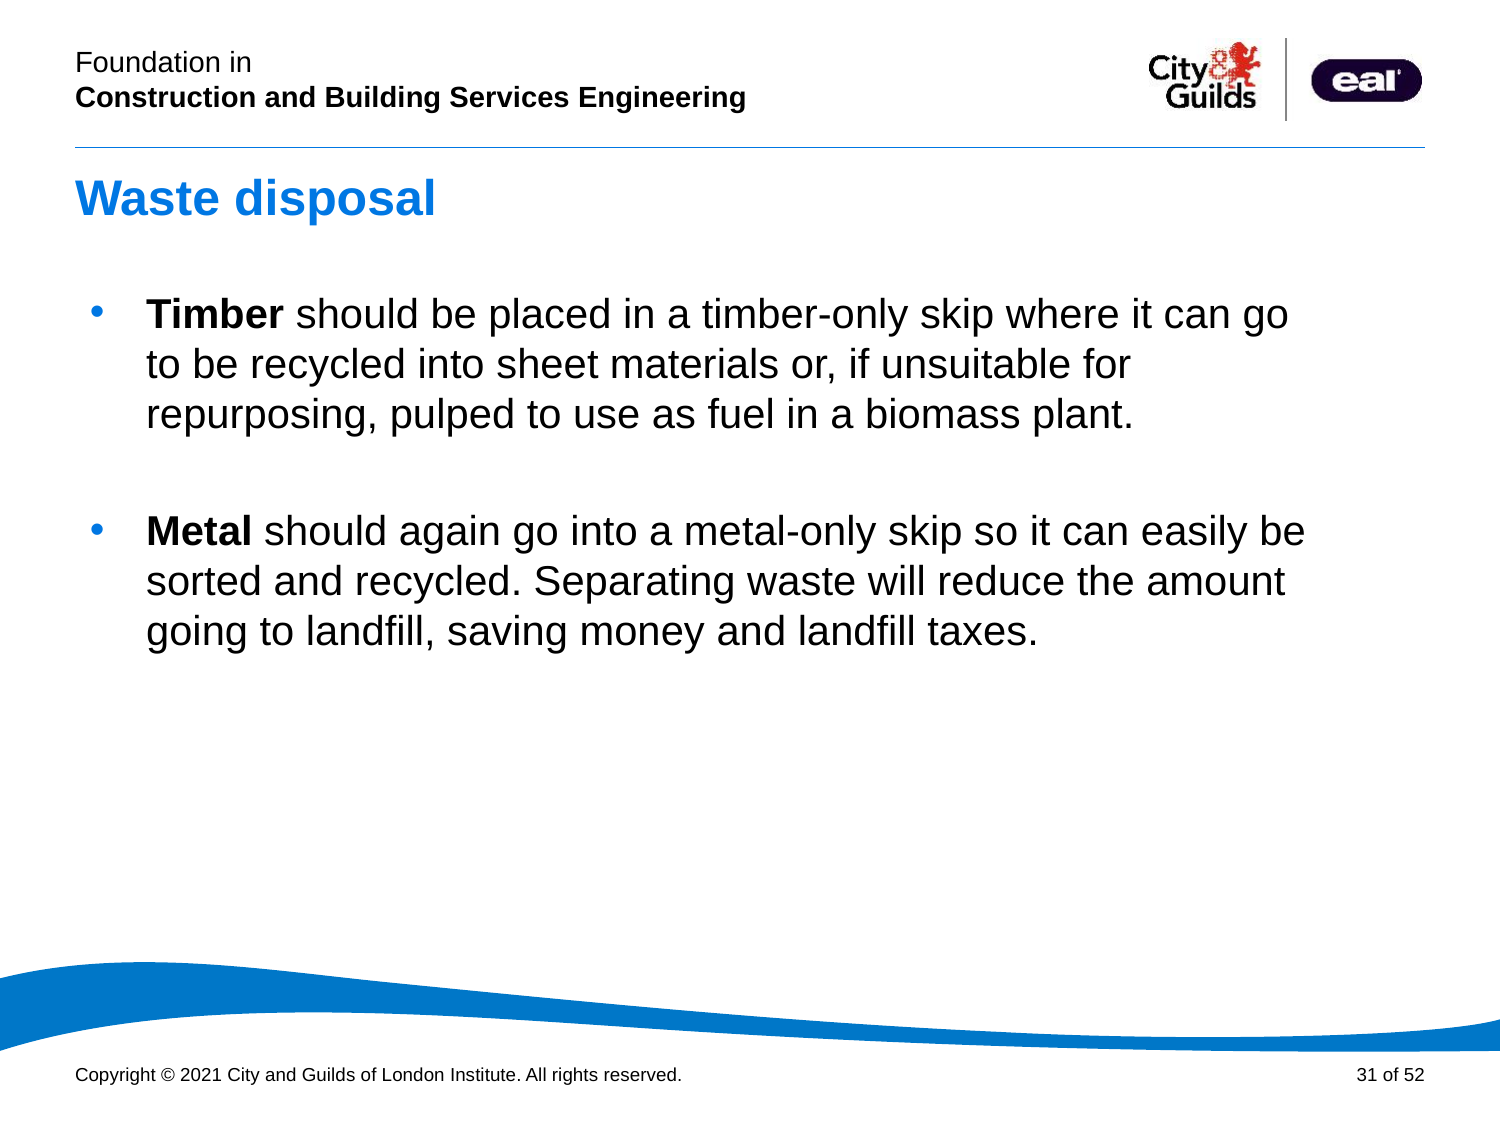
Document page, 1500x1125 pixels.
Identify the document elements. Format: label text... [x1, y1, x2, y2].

text_box Metal should again go into a metal-only skip so it can easily be sorted and recycled. Separating waste will reduce the amount going to landfill, saving money and landfill taxes. [74, 496, 1386, 662]
picture [1149, 38, 1422, 121]
title Waste disposal [74, 165, 1426, 229]
text_box Timber should be placed in a timber-only skip where it can go to be recycled into sheet materials or, if unsuitable for repurposing, pulped to use as fuel in a biomass plant. [75, 278, 1334, 444]
